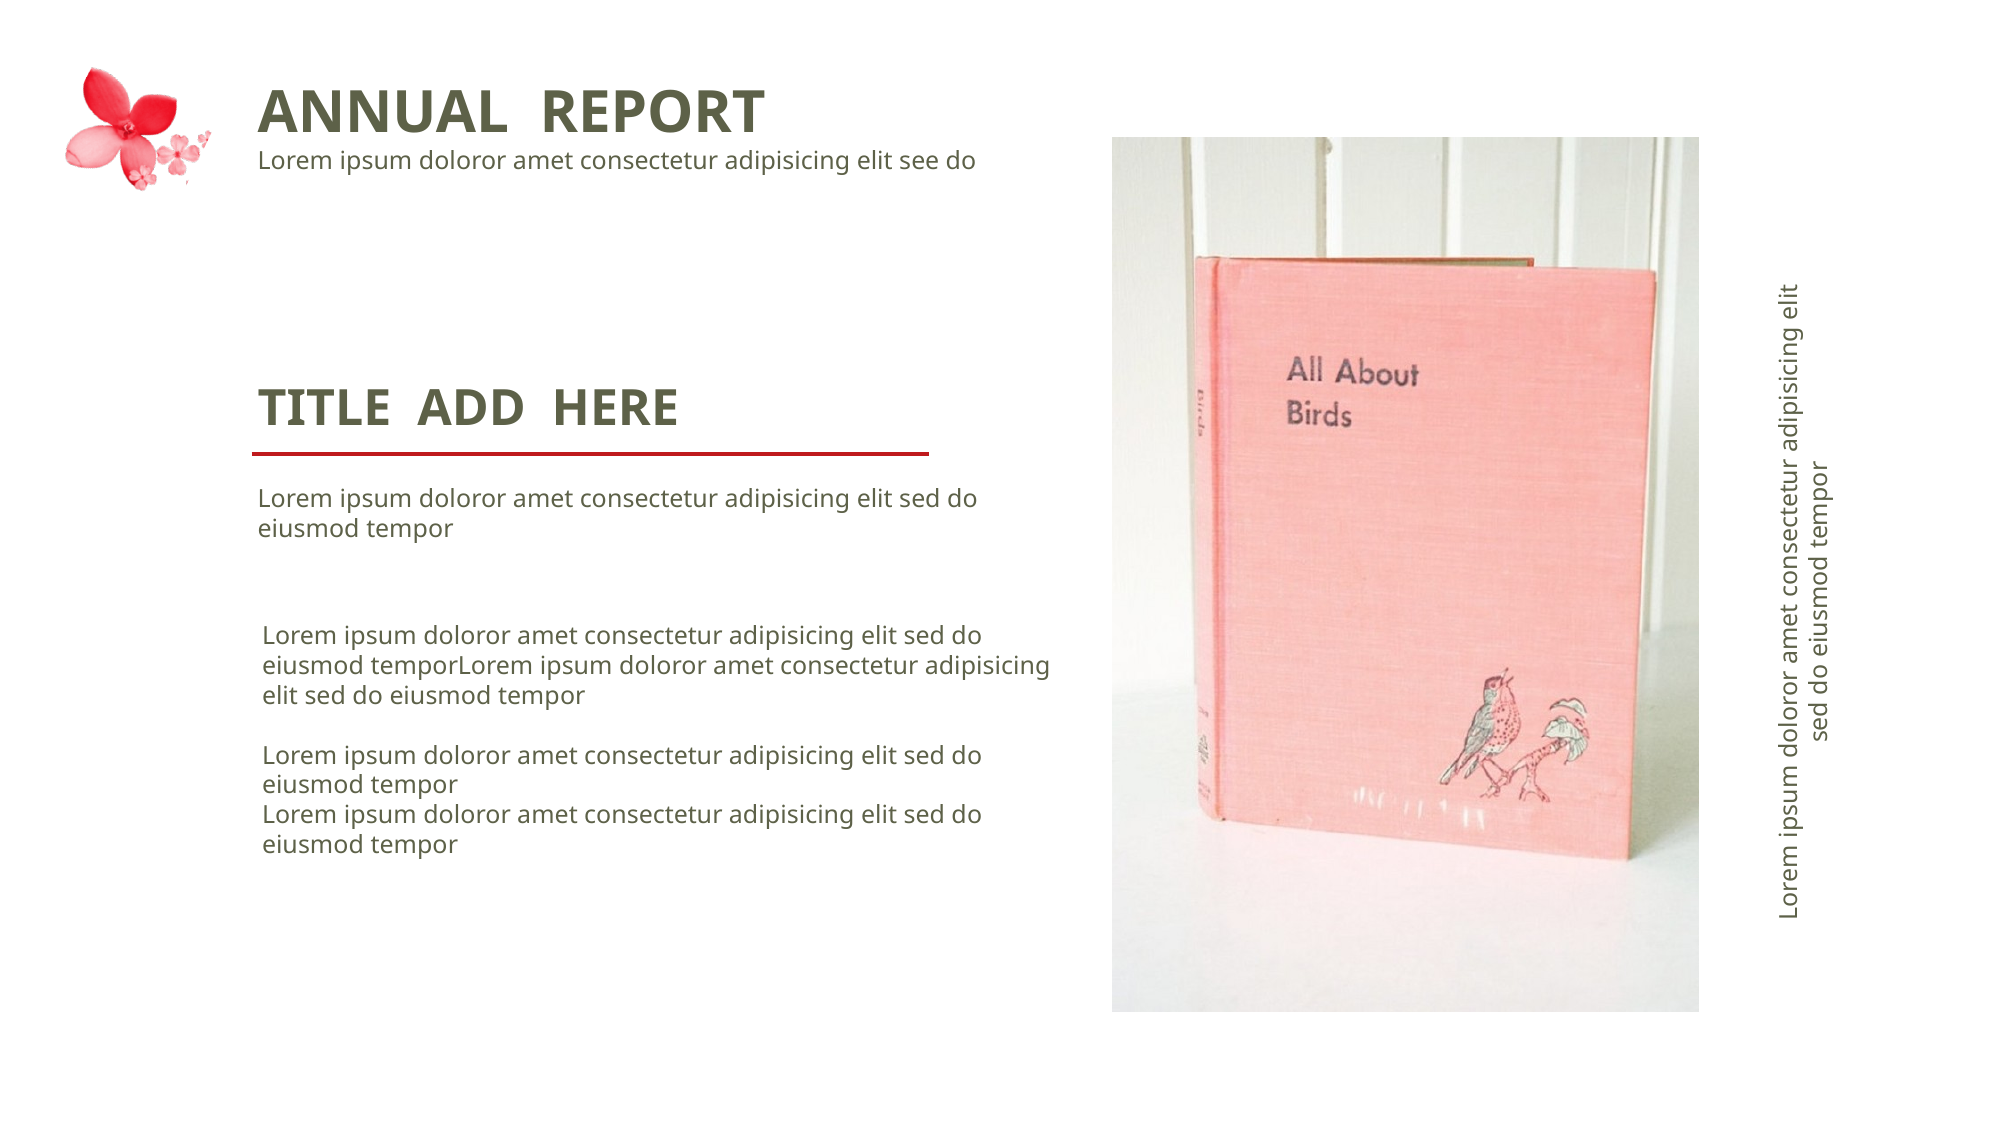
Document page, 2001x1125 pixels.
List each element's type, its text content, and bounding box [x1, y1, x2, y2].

picture [43, 47, 225, 228]
text_box Lorem ipsum doloror amet consectetur adipisicing elit see do [242, 137, 1112, 182]
text_box ANNUAL REPORT [243, 67, 874, 152]
text_box TITLE ADD HERE [242, 368, 871, 443]
text_box Lorem ipsum doloror amet consectetur adipisicing elit sed do eiusmod tempor [242, 475, 1036, 550]
picture [1112, 137, 1699, 1012]
text_box Lorem ipsum doloror amet consectetur adipisicing elit sed do eiusmod temporLorem ipsum doloror amet consectetur adipisicing elit sed do eiusmod tempor Lorem ipsum doloror amet consectetur adipisicing elit sed do eiusmod tempor Lorem ipsum doloror amet consectetur adipisicing elit sed do eiusmod tempor [247, 611, 1089, 897]
text_box Lorem ipsum doloror amet consectetur adipisicing elit sed do eiusmod tempor [1764, 260, 1886, 945]
